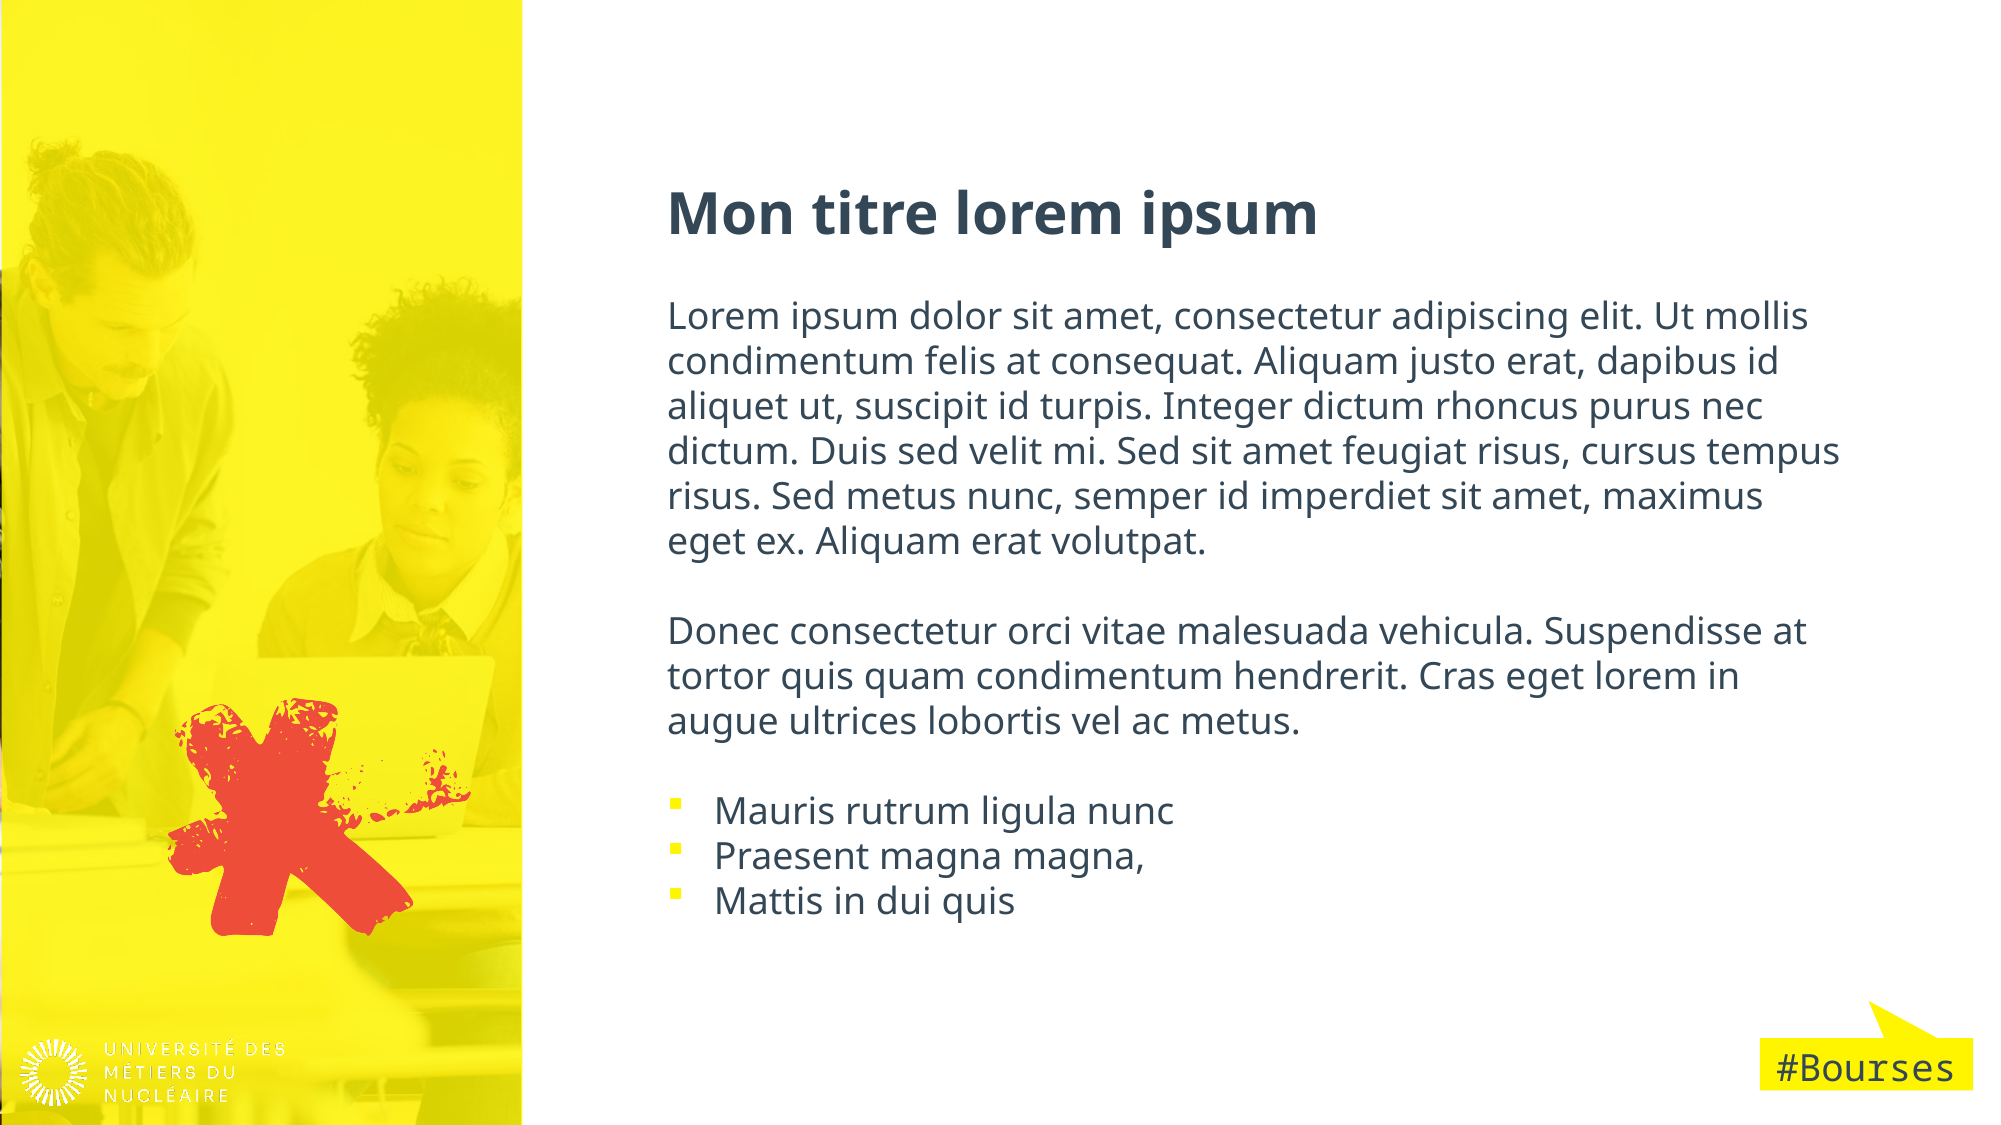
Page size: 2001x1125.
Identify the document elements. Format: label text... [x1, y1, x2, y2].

picture [0, 0, 521, 1125]
text_box Mon titre lorem ipsum [652, 169, 1928, 254]
text_box Lorem ipsum dolor sit amet, consectetur adipiscing elit. Ut mollis condimentum felis at consequat. Aliquam justo erat, dapibus id aliquet ut, suscipit id turpis. Integer dictum rhoncus purus nec dictum. Duis sed velit mi. Sed sit amet feugiat risus, cursus tempus risus. Sed metus nunc, semper id imperdiet sit amet, maximus eget ex. Aliquam erat volutpat. Donec consectetur orci vitae malesuada vehicula. Suspendisse at tortor quis quam condimentum hendrerit. Cras eget lorem in augue ultrices lobortis vel ac metus. Mauris rutrum ligula nunc Praesent magna magna, Mattis in dui quis [652, 284, 1863, 929]
